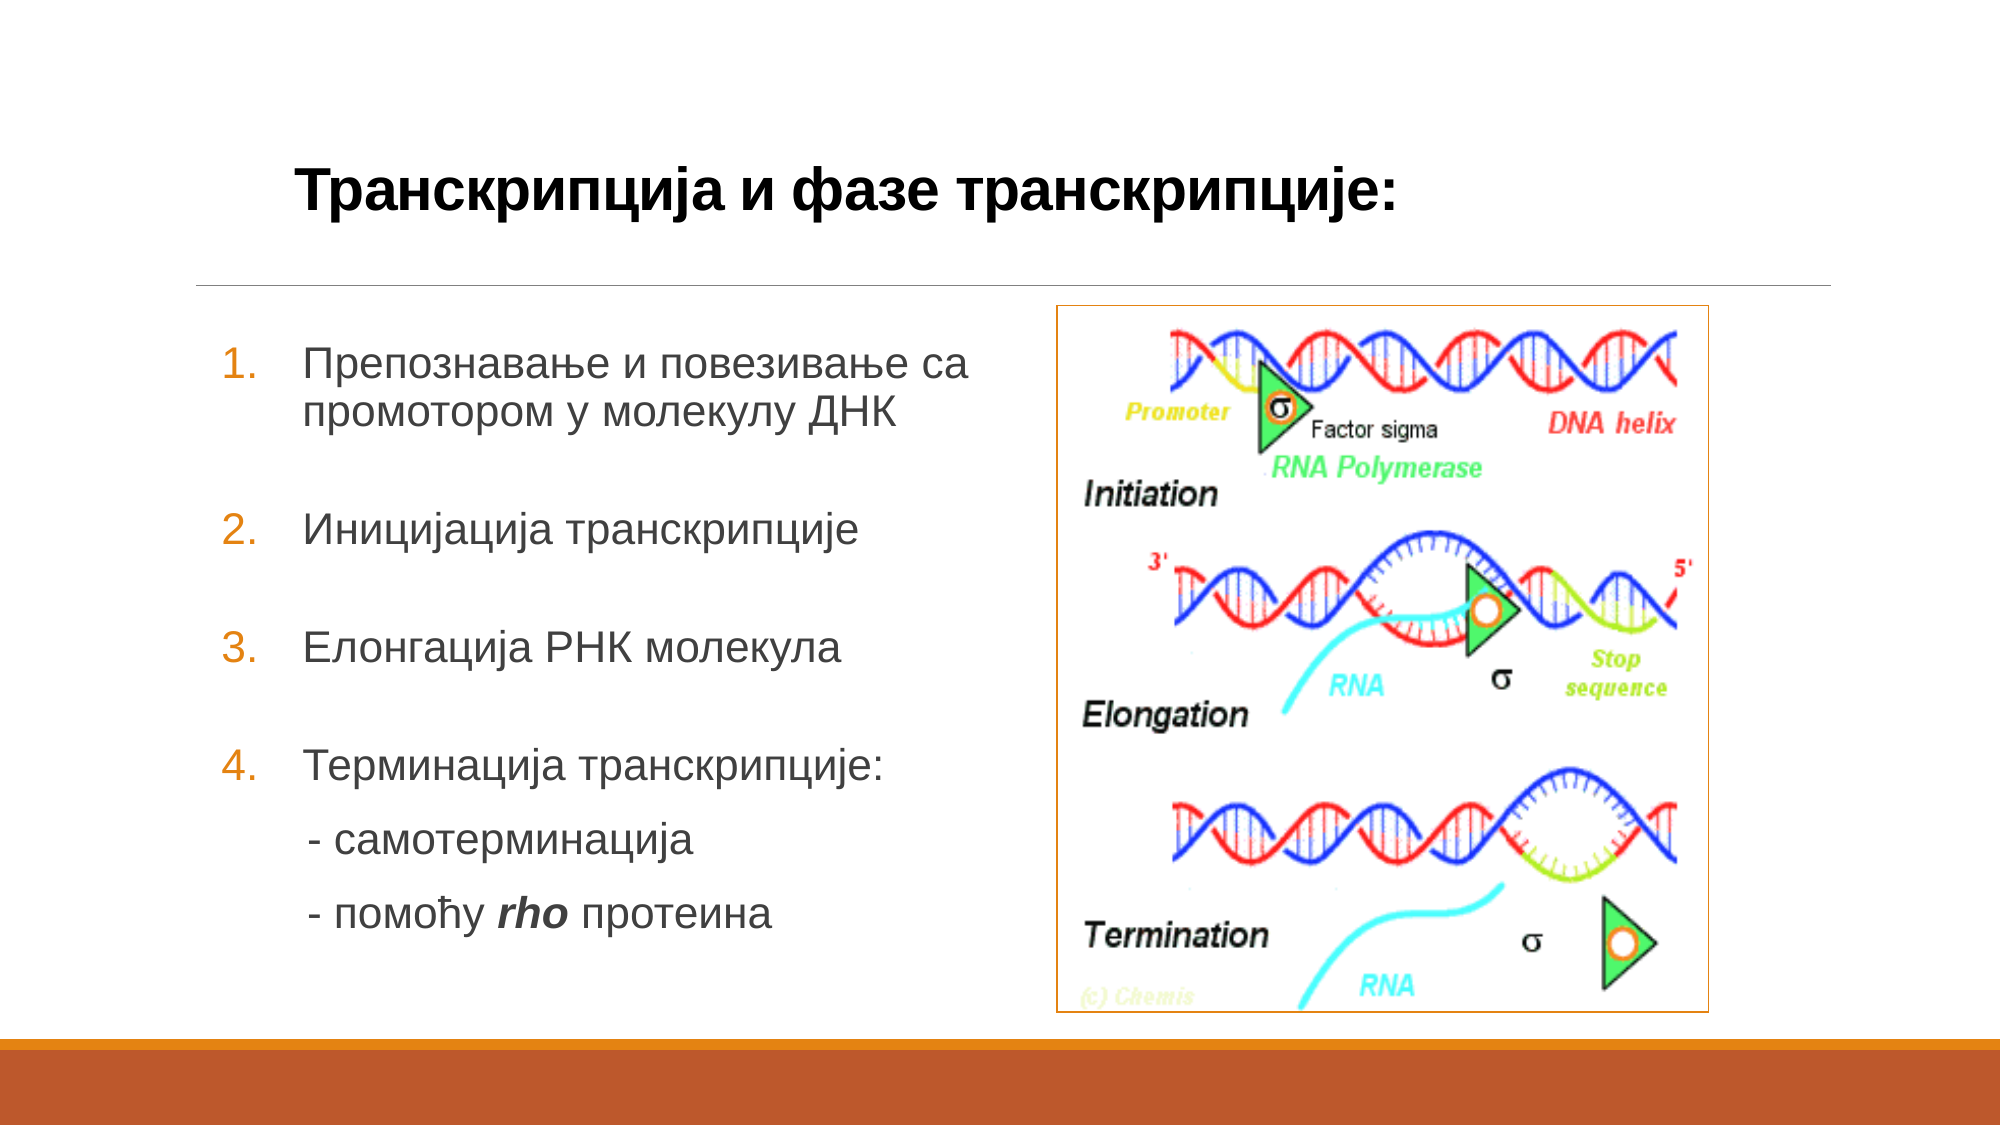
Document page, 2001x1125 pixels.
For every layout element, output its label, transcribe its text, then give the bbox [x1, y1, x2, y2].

title Транскрипција и фазе транскрипције: [279, 113, 1630, 231]
list Препознавање и повезивање са промотором у молекулу ДНК Иницијација транскрипције Елонгација РНК молекула Терминација транскрипције: - самотерминација - помоћу rho протеина [221, 262, 1007, 948]
picture [1057, 305, 1709, 1012]
